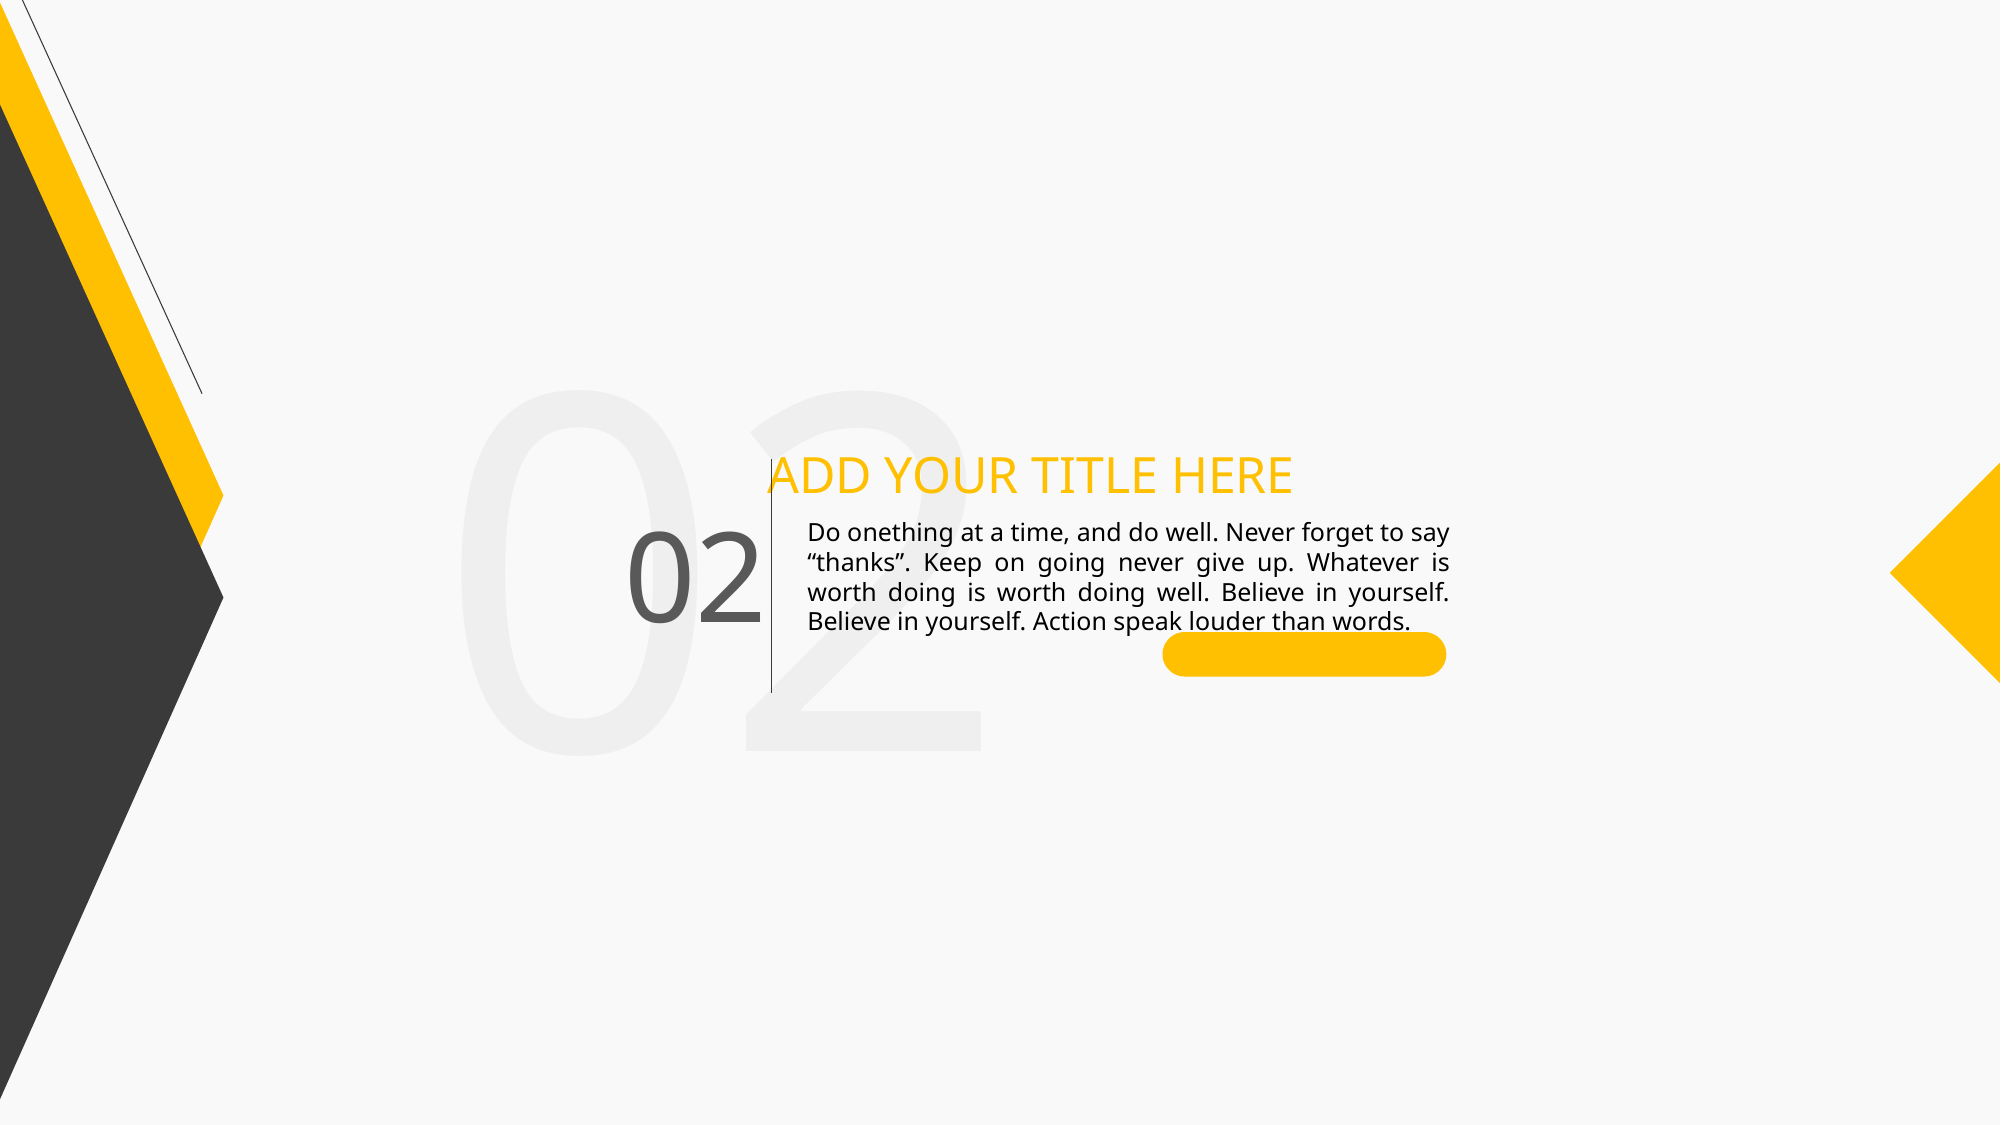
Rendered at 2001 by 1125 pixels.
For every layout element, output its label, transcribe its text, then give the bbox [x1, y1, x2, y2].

text_box [1888, 461, 2000, 685]
text_box 02 [422, 245, 1188, 859]
text_box ADD YOUR TITLE HERE [752, 436, 1310, 511]
text_box [0, 0, 48, 104]
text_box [0, 104, 310, 286]
text_box [1161, 630, 1448, 678]
text_box 02 [772, 511, 782, 656]
text_box [0, 286, 225, 1102]
text_box Do onething at a time, and do well. Never forget to say “thanks”. Keep on going never give up. Whatever is worth doing is worth doing well. Believe in yourself. Believe in yourself. Action speak louder than words. [792, 508, 1466, 644]
text_box 02 [609, 490, 771, 656]
text_box [84, 286, 225, 547]
